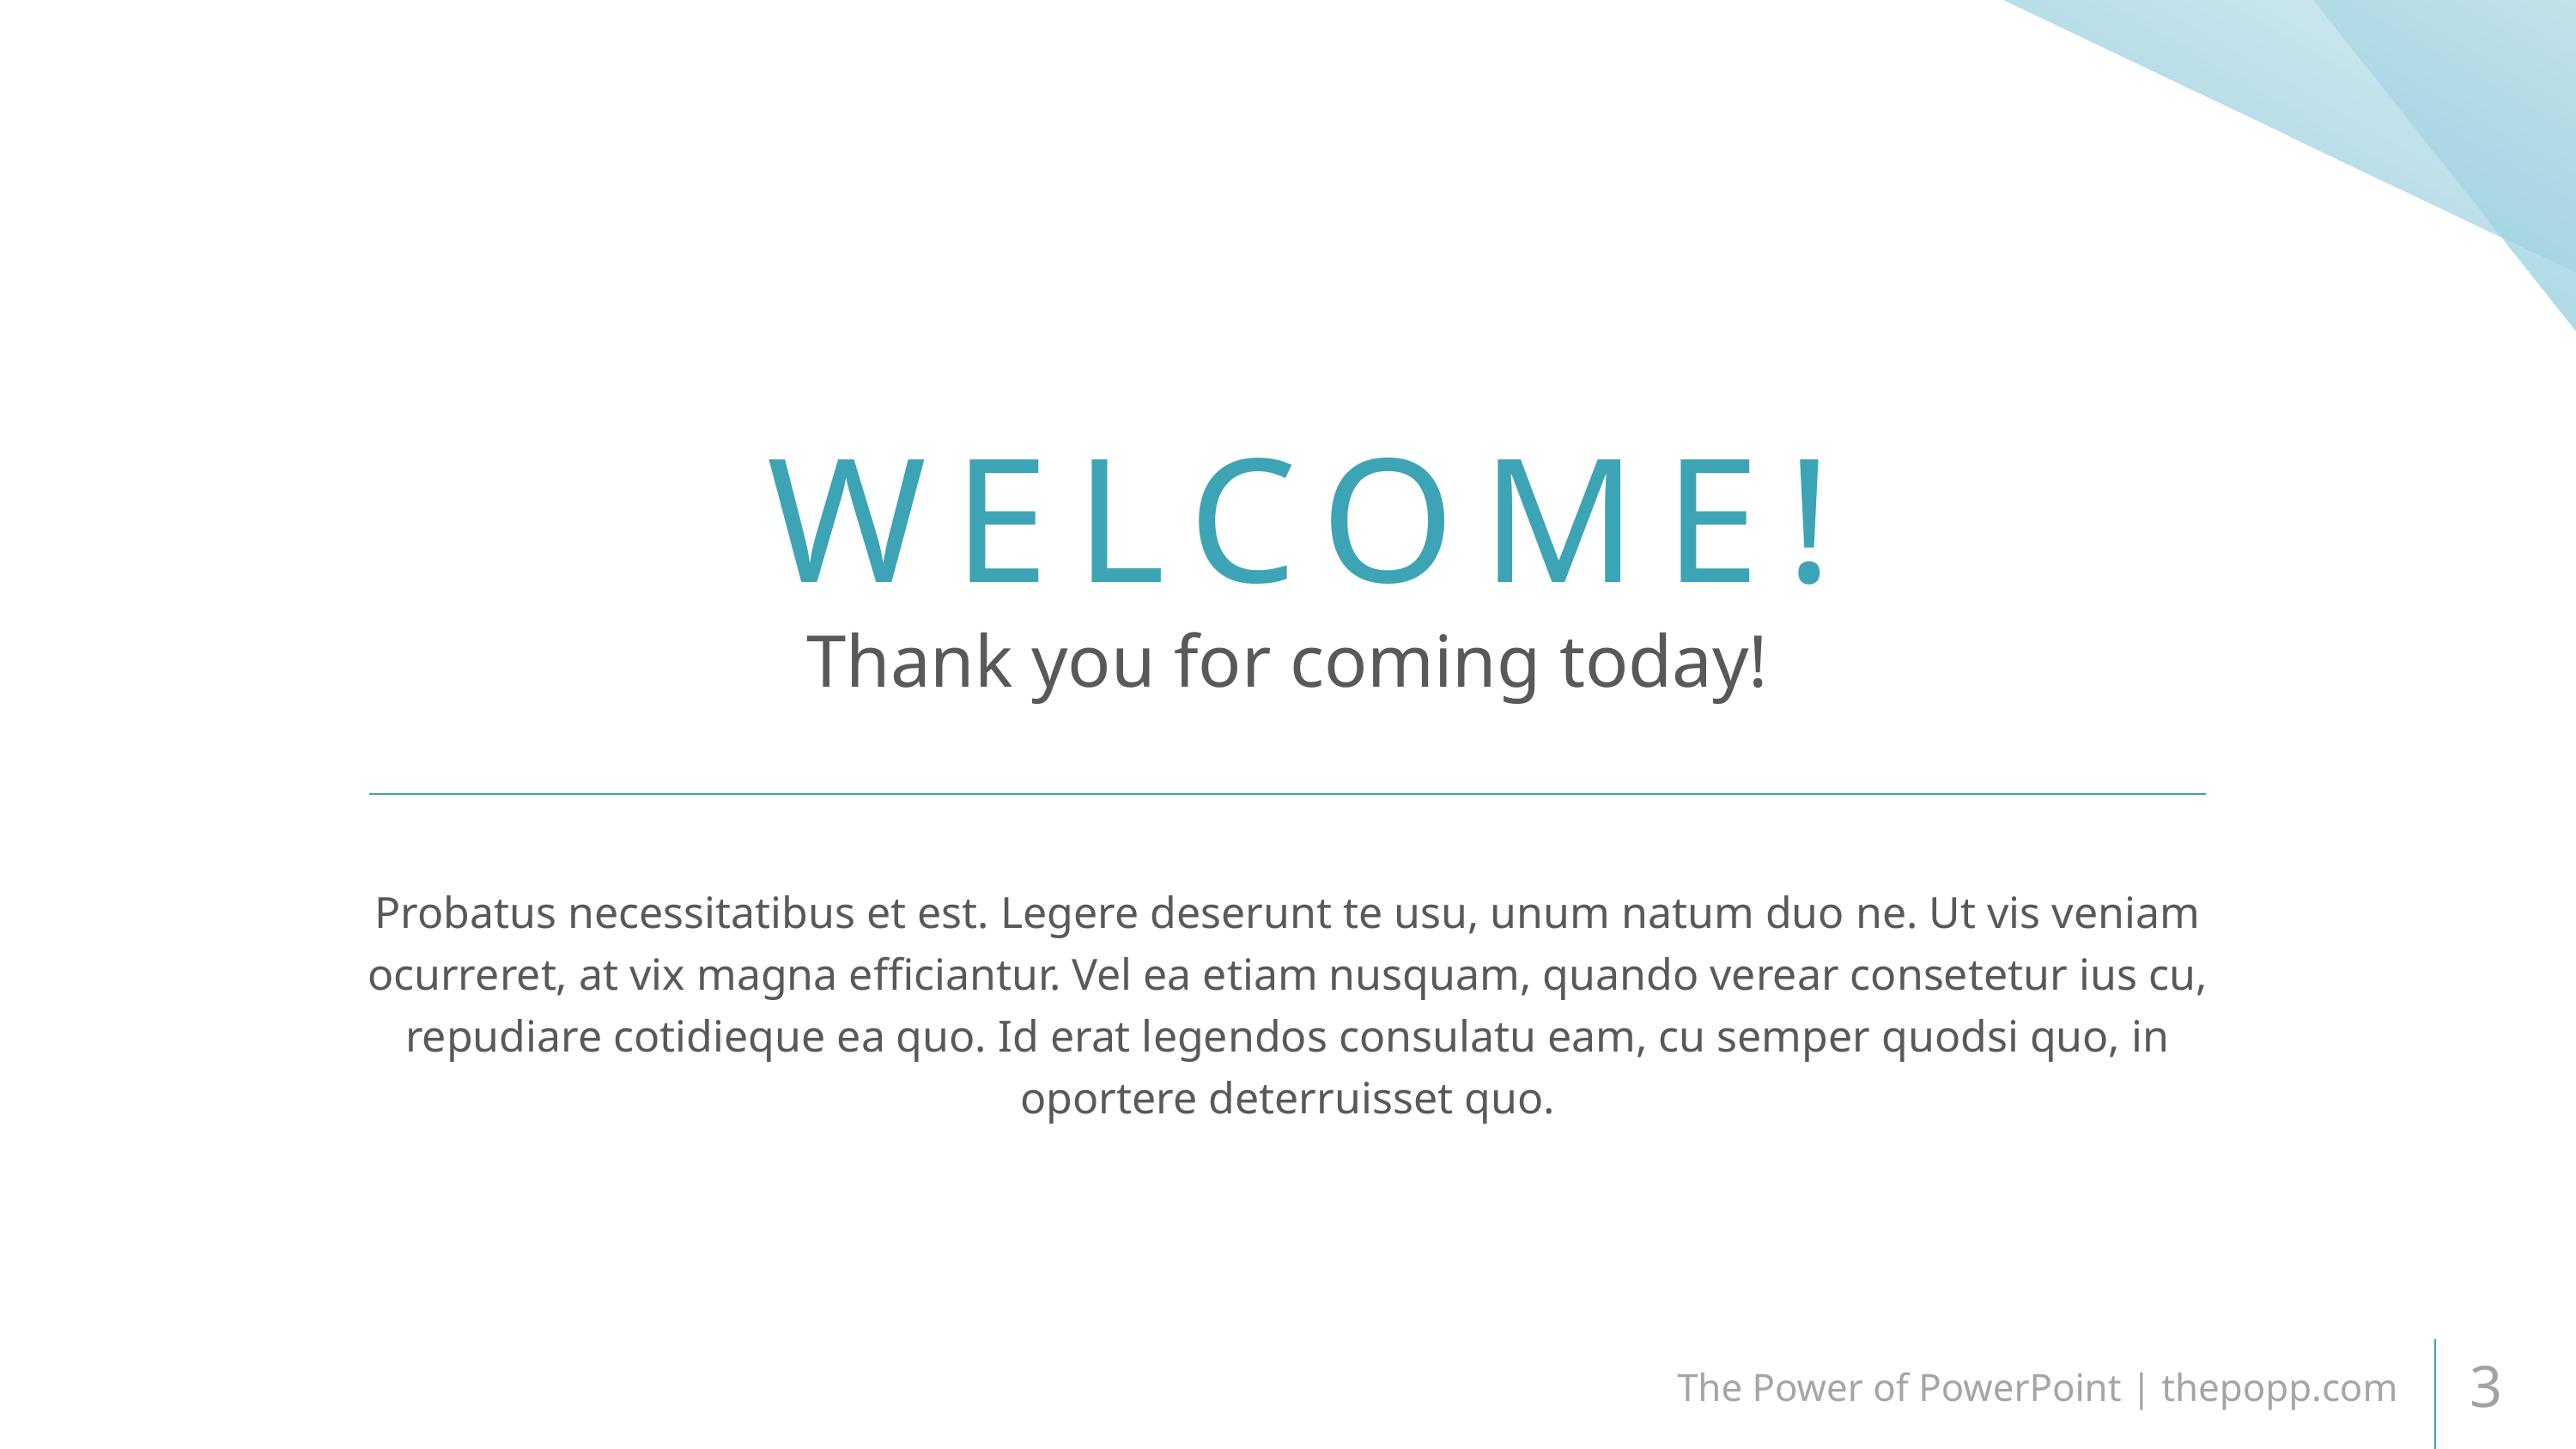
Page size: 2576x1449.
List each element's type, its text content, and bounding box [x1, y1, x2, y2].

slide_number 3 [2446, 1350, 2575, 1428]
list Probatus necessitatibus et est. Legere deserunt te usu, unum natum duo ne. Ut vis veniam ocurreret, at vix magna efficiantur. Vel ea etiam nusquam, quando verear consetetur ius cu, repudiare cotidieque ea quo. Id erat legendos consulatu eam, cu semper quodsi quo, in oportere deterruisset quo. [296, 864, 2280, 1213]
footer The Power of PowerPoint | thepopp.com [1326, 1350, 2421, 1428]
list Thank you for coming today! [156, 603, 2419, 731]
title WELCOME! [121, 388, 2480, 623]
